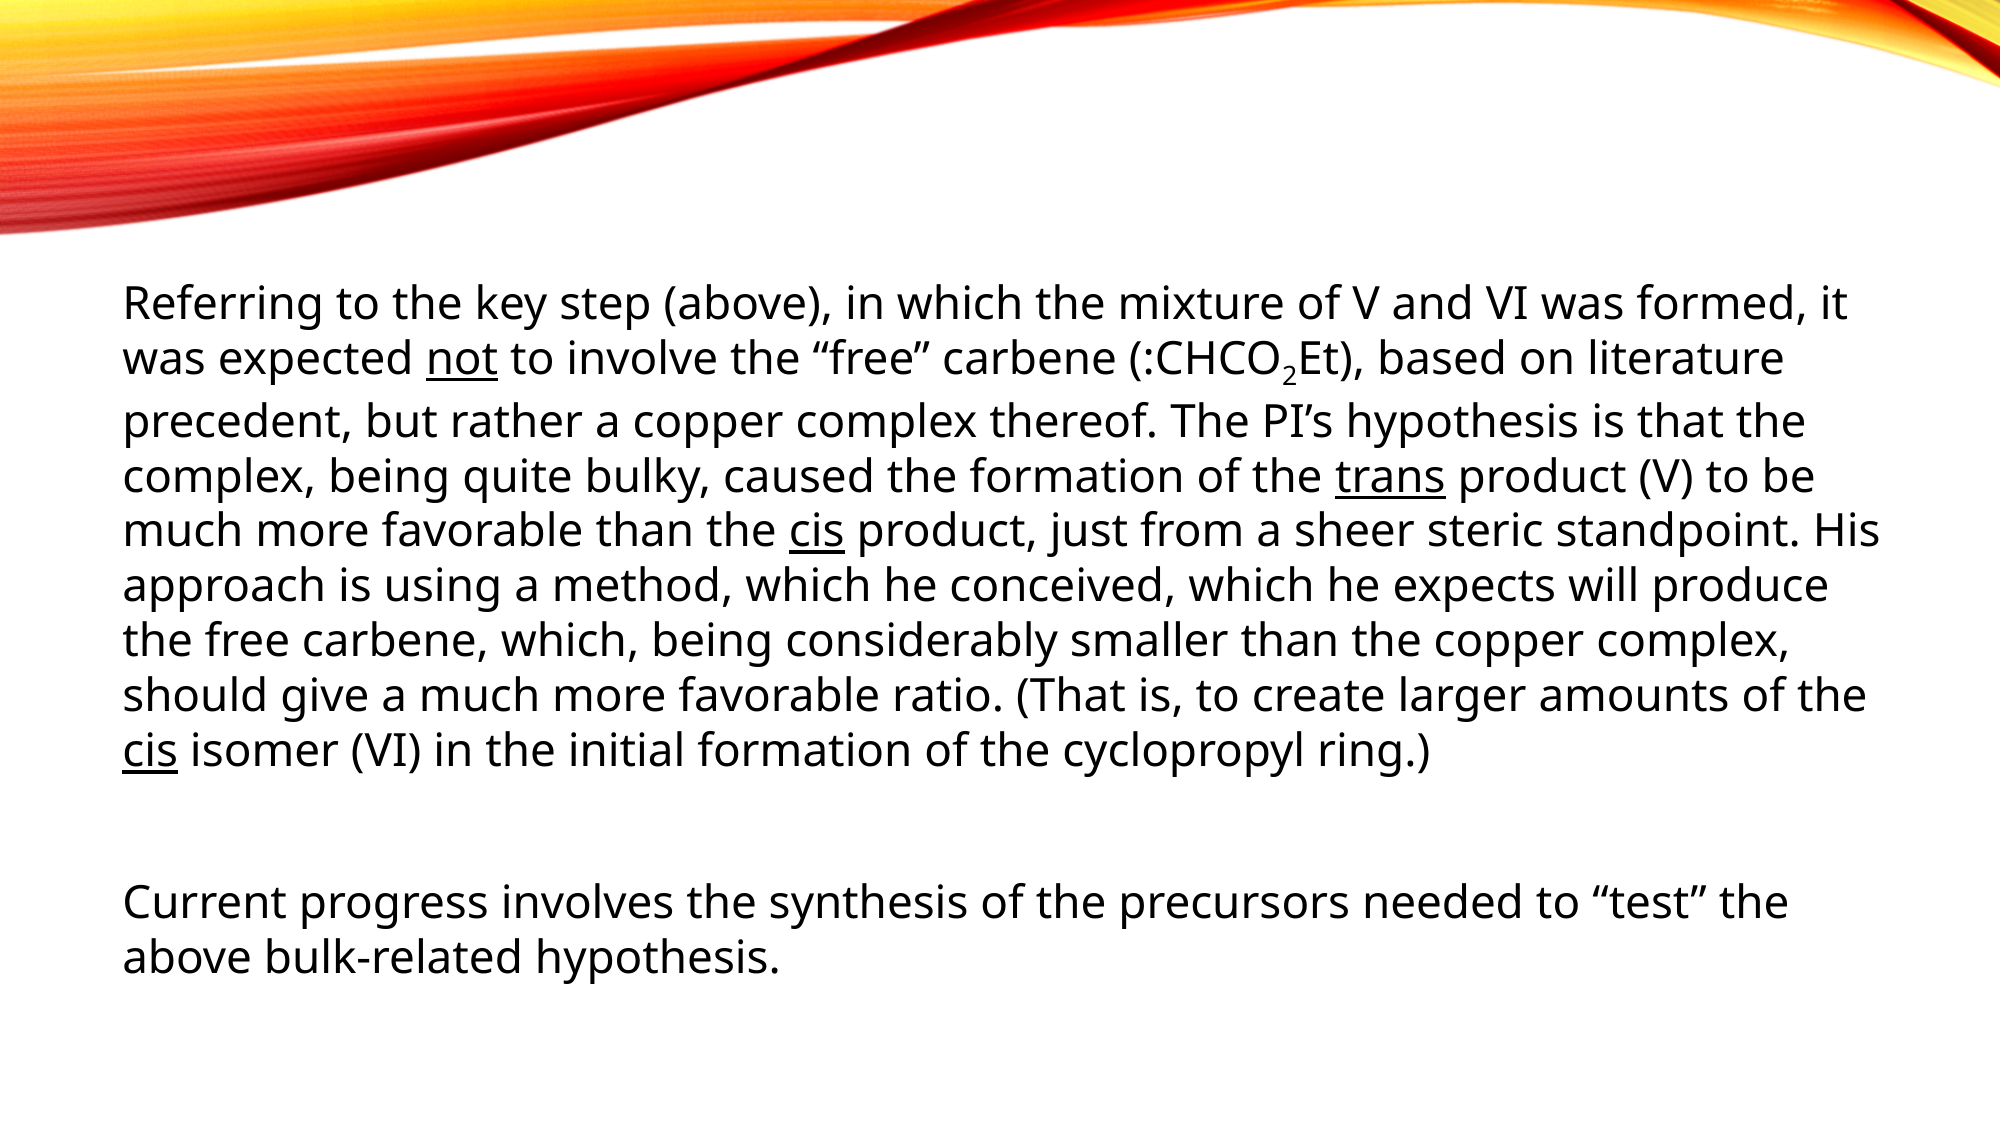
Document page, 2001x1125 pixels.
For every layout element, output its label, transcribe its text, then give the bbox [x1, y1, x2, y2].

list Referring to the key step (above), in which the mixture of V and VI was formed, it was expected not to involve the “free” carbene (:CHCO2Et), based on literature precedent, but rather a copper complex thereof. The PI’s hypothesis is that the complex, being quite bulky, caused the formation of the trans product (V) to be much more favorable than the cis product, just from a sheer steric standpoint. His approach is using a method, which he conceived, which he expects will produce the free carbene, which, being considerably smaller than the copper complex, should give a much more favorable ratio. (That is, to create larger amounts of the cis isomer (VI) in the initial formation of the cyclopropyl ring.) Current progress involves the synthesis of the precursors needed to “test” the above bulk-related hypothesis. [107, 266, 1909, 927]
picture [0, 0, 2000, 237]
